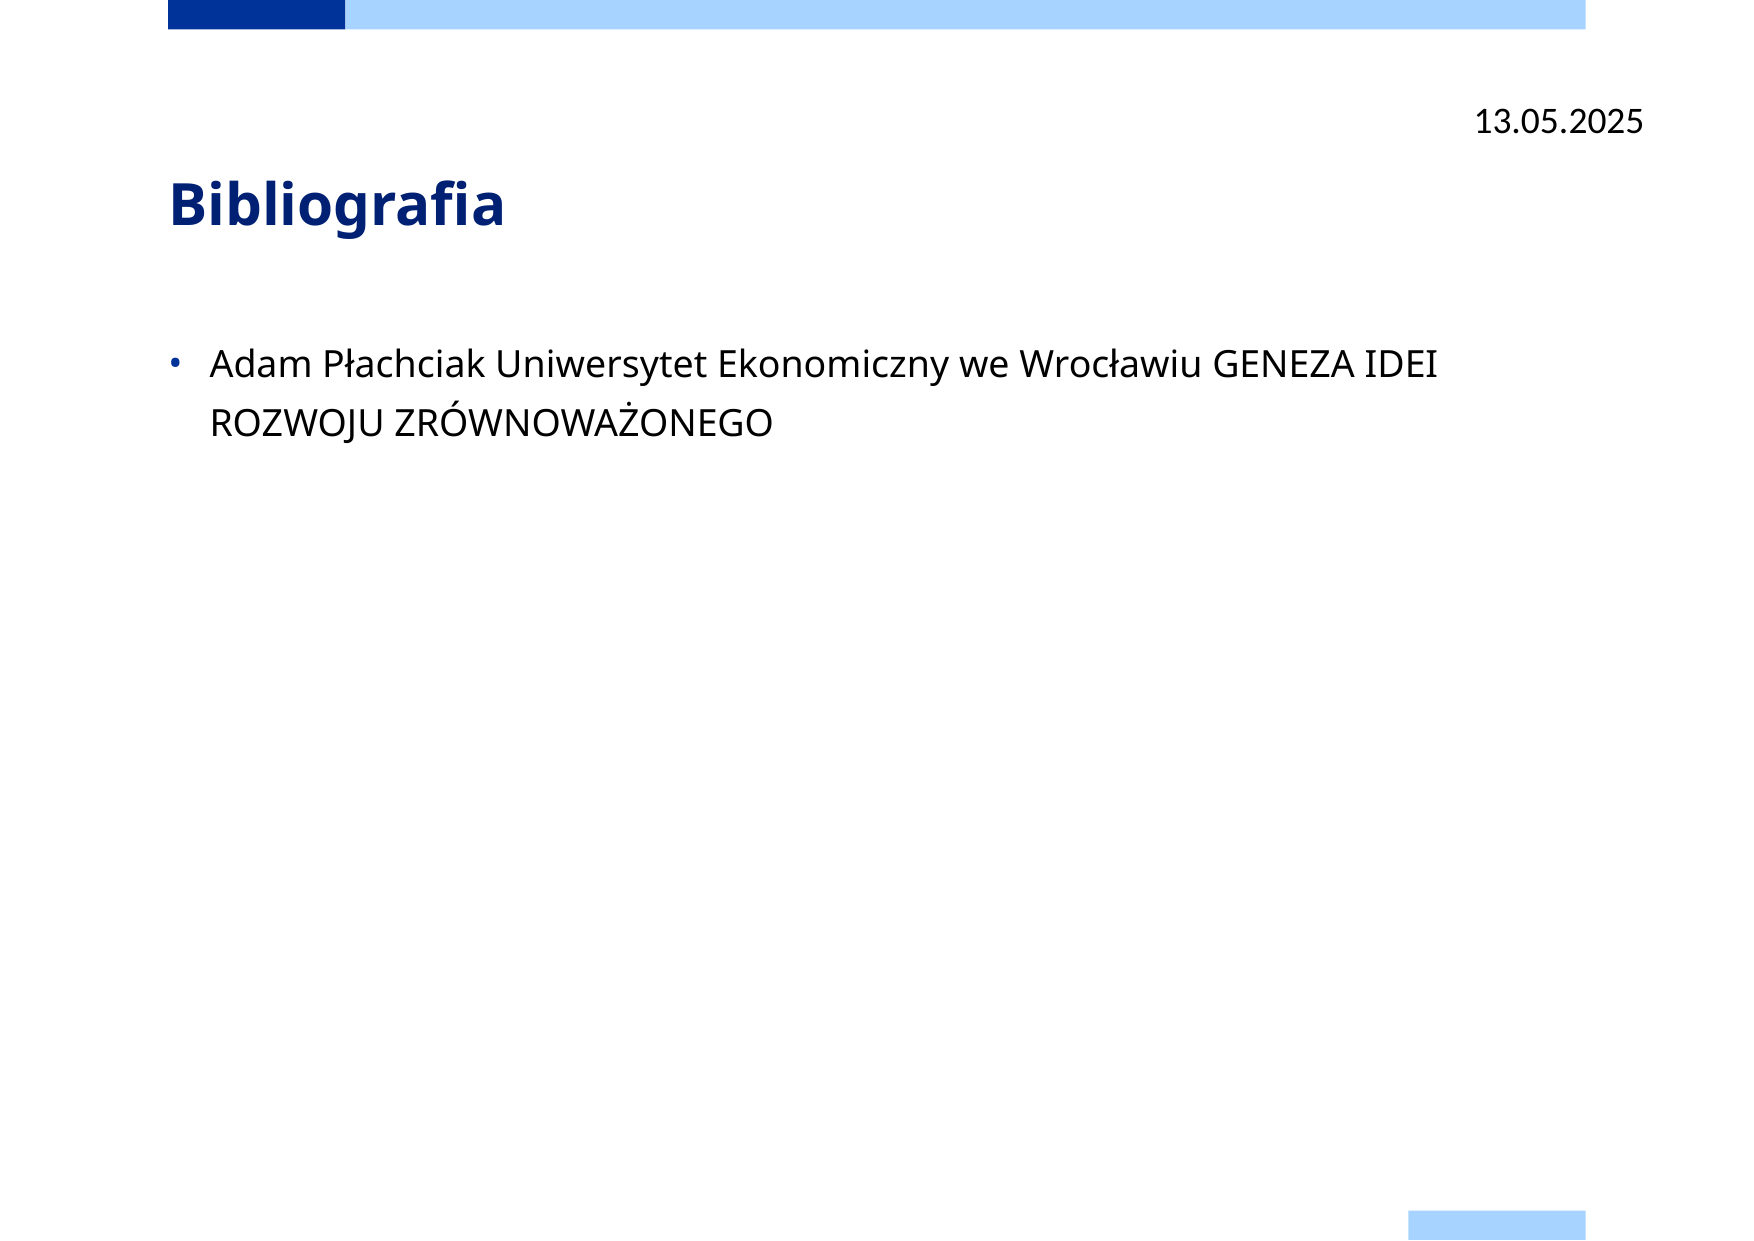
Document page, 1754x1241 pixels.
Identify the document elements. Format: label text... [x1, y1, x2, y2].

list Adam Płachciak Uniwersytet Ekonomiczny we Wrocławiu GENEZA IDEI ROZWOJU ZRÓWNOWAŻONEGO [168, 324, 1586, 1093]
title Bibliografia [168, 147, 1586, 324]
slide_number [1458, 88, 1754, 149]
